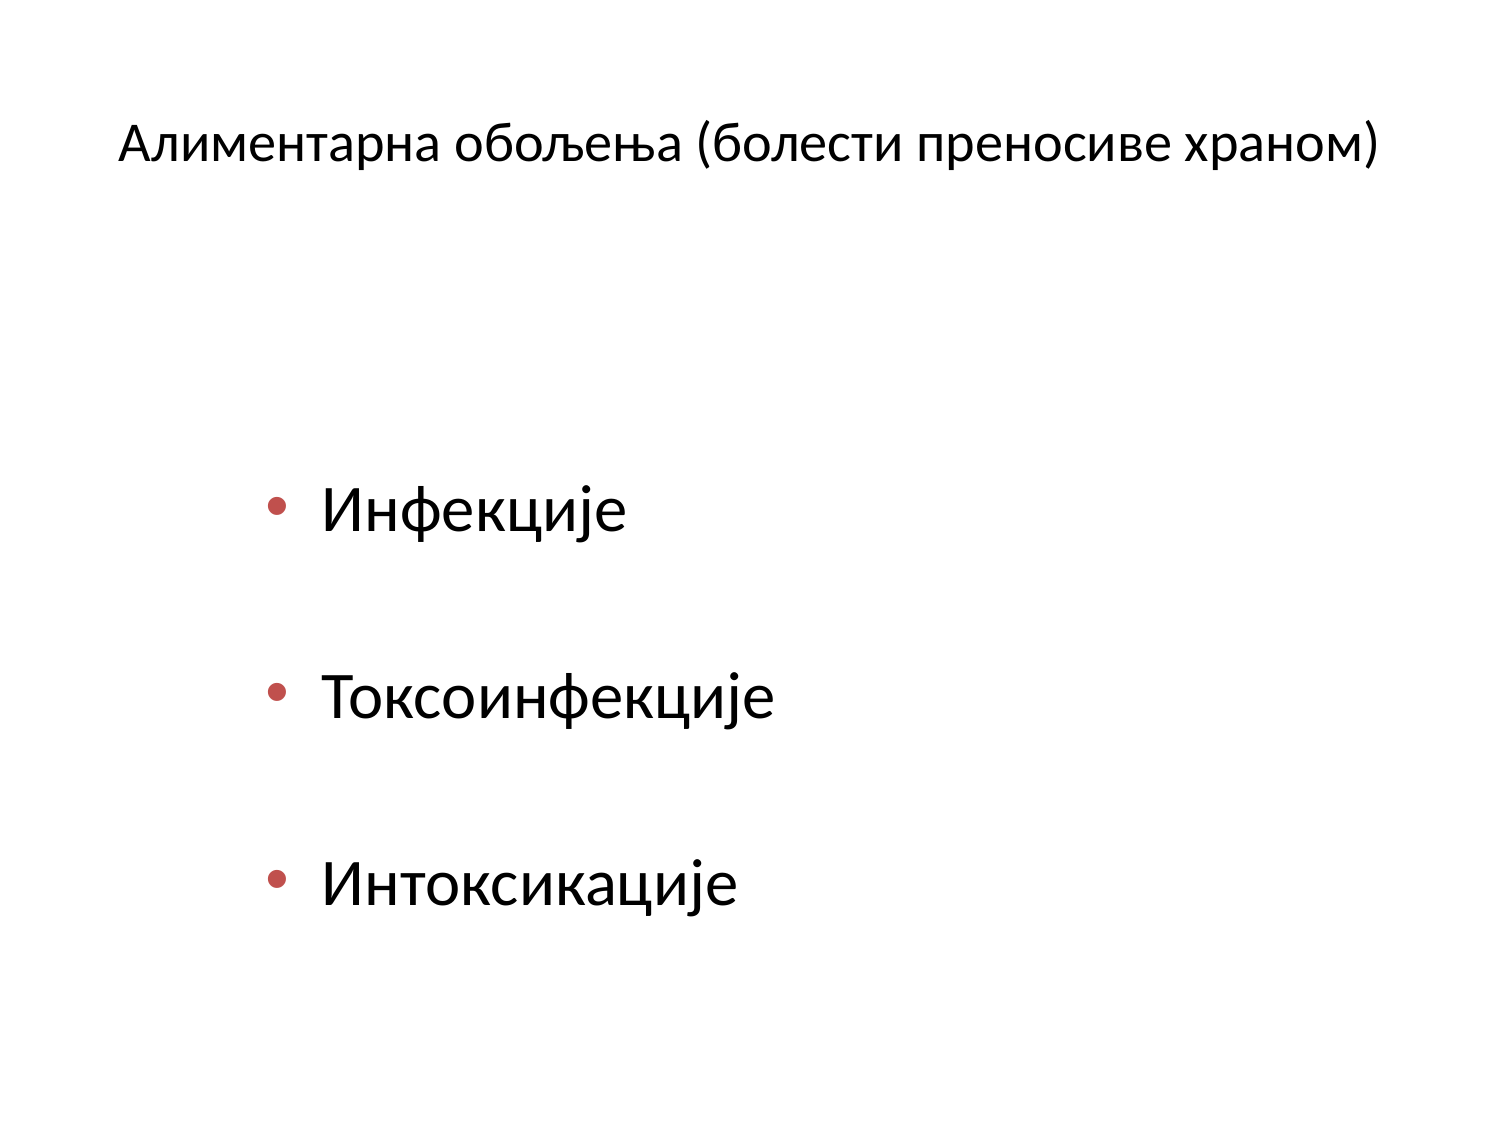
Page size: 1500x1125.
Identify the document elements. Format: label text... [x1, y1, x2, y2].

list Инфекције Токсоинфекције Интоксикације [250, 457, 1425, 1118]
title Алиментарна обољења (болести преносиве храном) [75, 45, 1425, 233]
